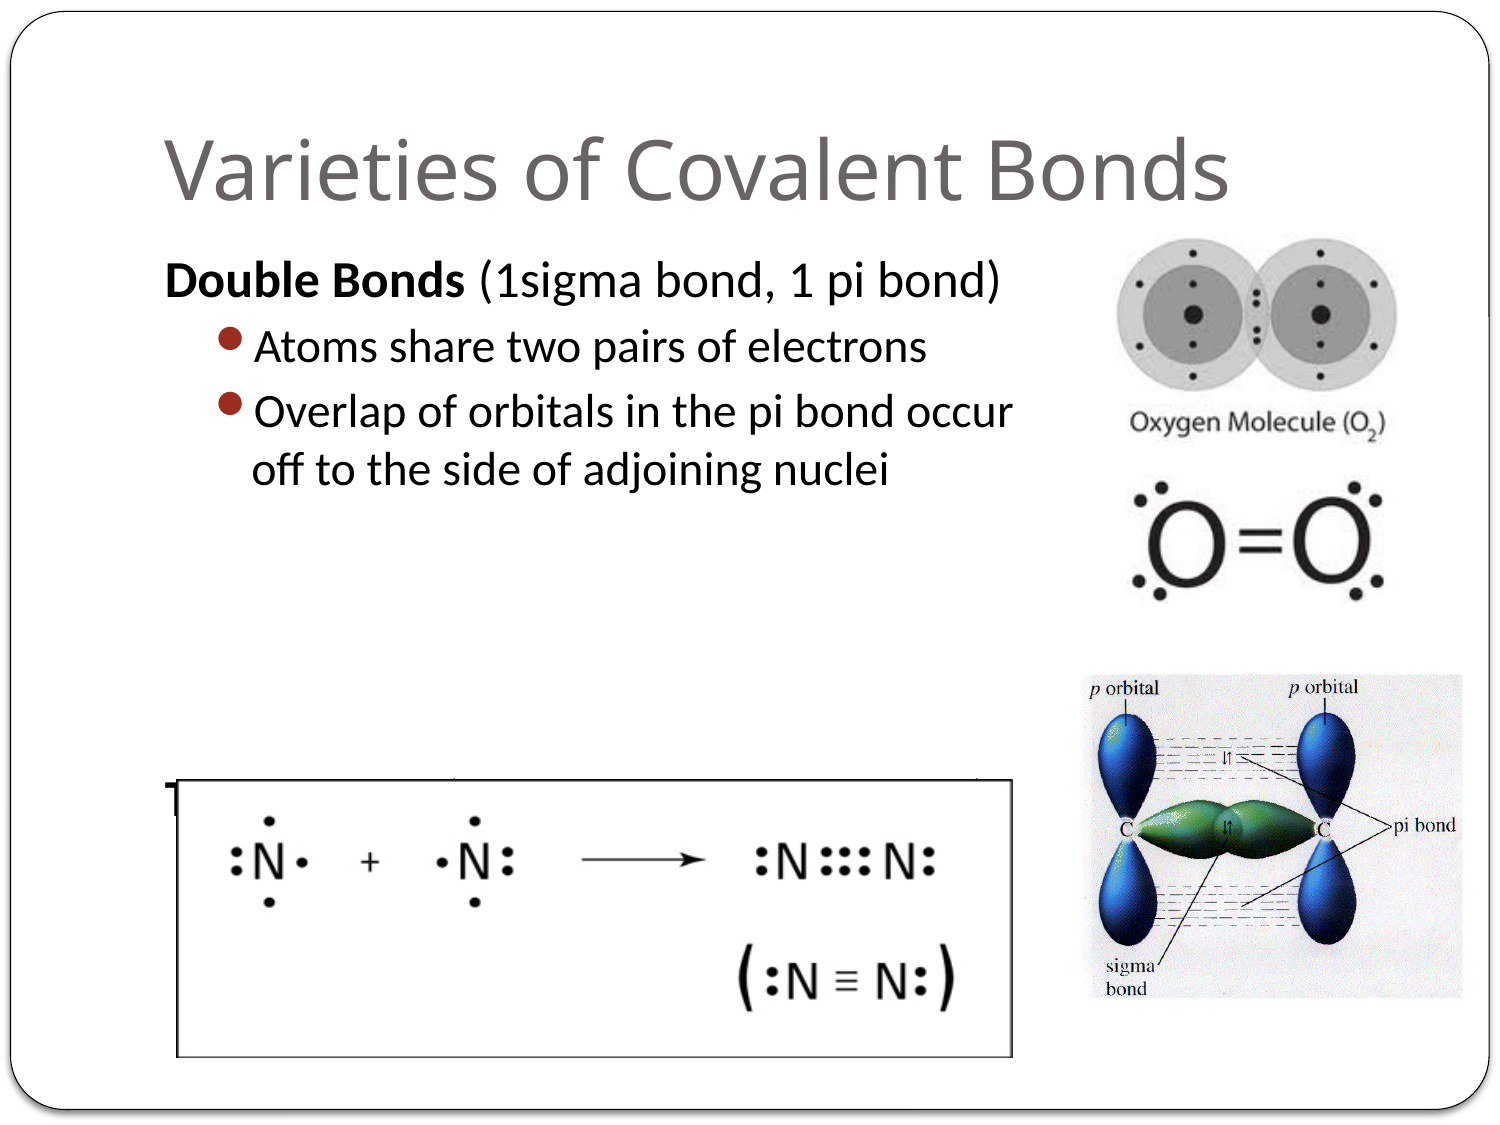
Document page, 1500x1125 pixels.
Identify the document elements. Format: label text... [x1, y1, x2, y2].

list Double Bonds (1sigma bond, 1 pi bond) Atoms share two pairs of electrons Overlap of orbitals in the pi bond occur off to the side of adjoining nuclei Triple Bonds (1sigma bond, 2 pi bonds) Atoms share three pairs of electrons [150, 237, 1088, 900]
picture [176, 778, 1013, 1058]
picture [1056, 219, 1457, 621]
title Varieties of Covalent Bonds [150, 45, 1425, 233]
picture [1082, 674, 1463, 999]
